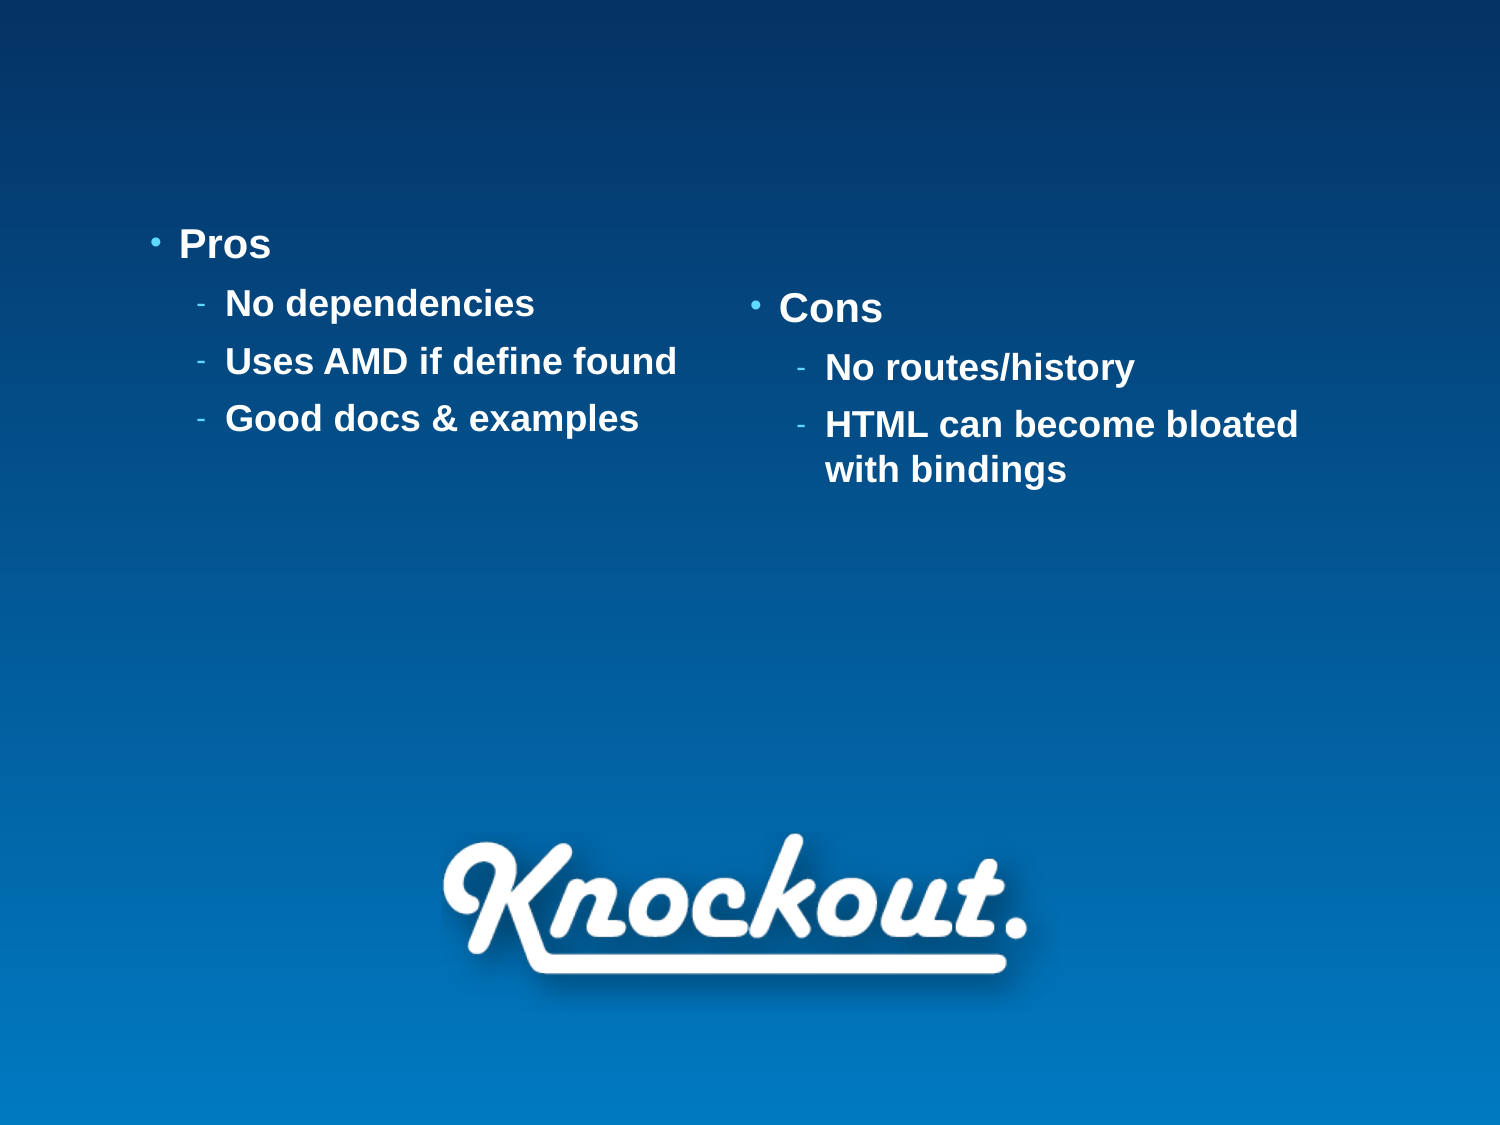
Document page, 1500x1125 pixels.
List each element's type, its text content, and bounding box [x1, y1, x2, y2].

picture [441, 832, 1059, 1013]
list Pros No dependencies Uses AMD if define found Good docs & examples Cons No routes/history HTML can become bloated with bindings [150, 216, 1350, 780]
